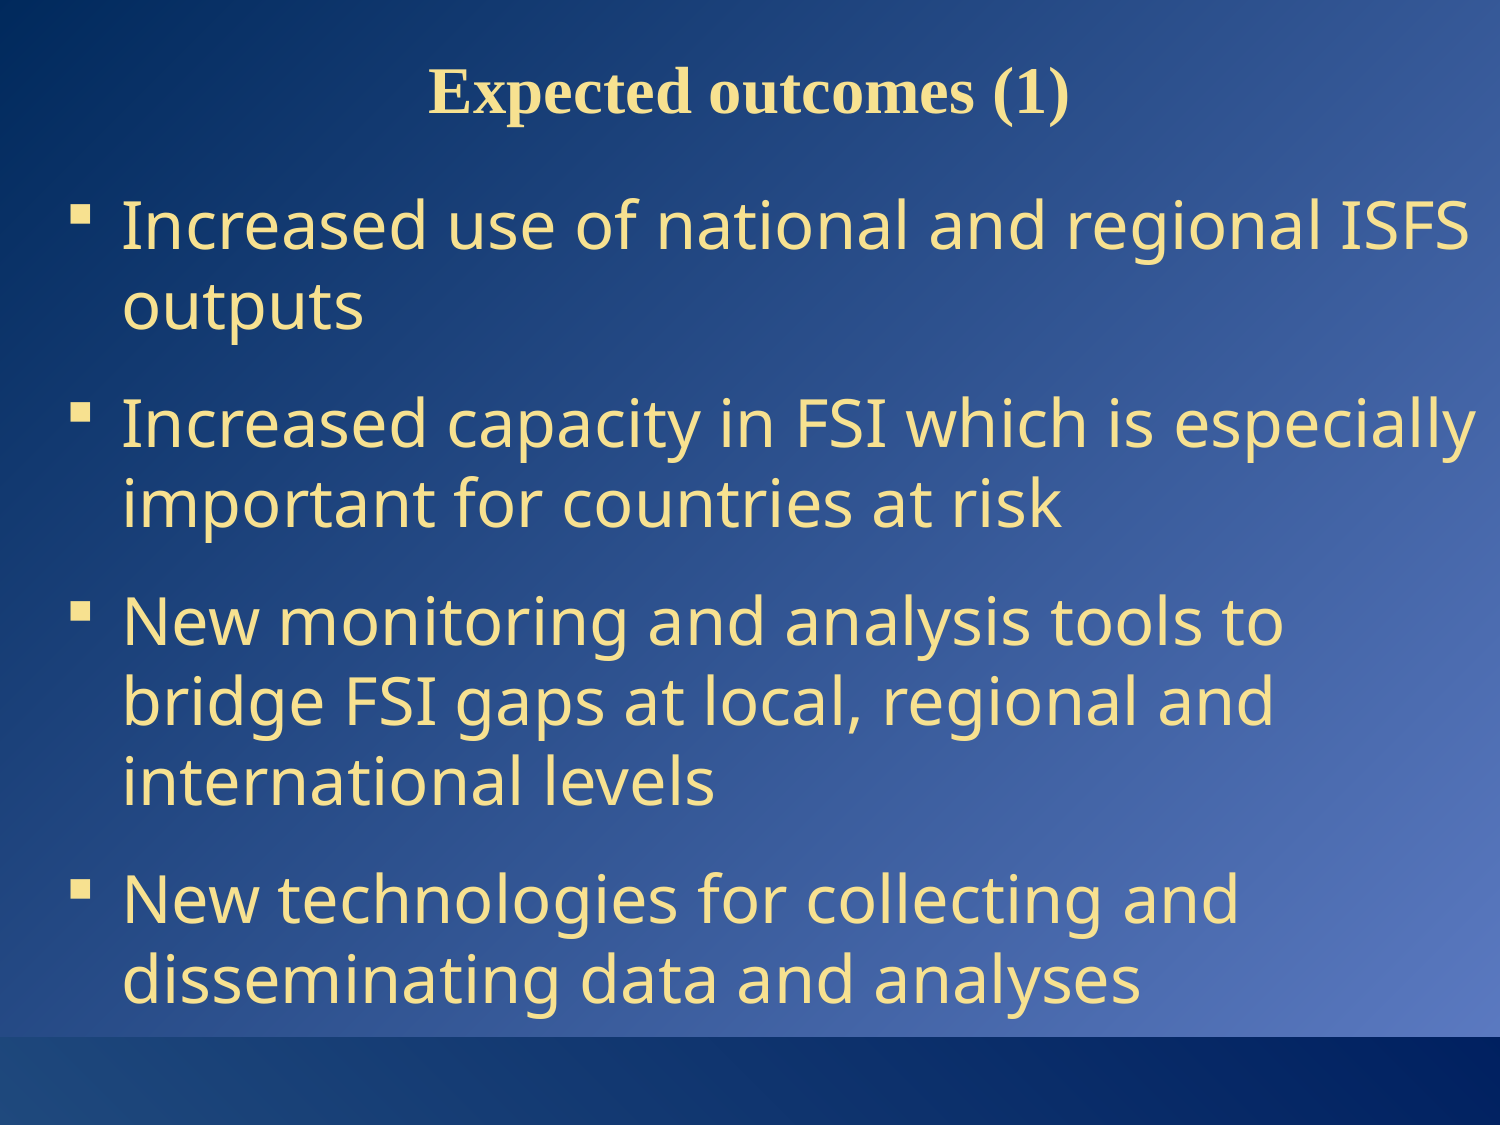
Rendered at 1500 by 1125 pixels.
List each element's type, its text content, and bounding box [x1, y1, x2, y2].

list Increased use of national and regional ISFS outputs Increased capacity in FSI which is especially important for countries at risk New monitoring and analysis tools to bridge FSI gaps at local, regional and international levels New technologies for collecting and disseminating data and analyses [49, 174, 1500, 1013]
title Expected outcomes (1) [49, 24, 1451, 150]
